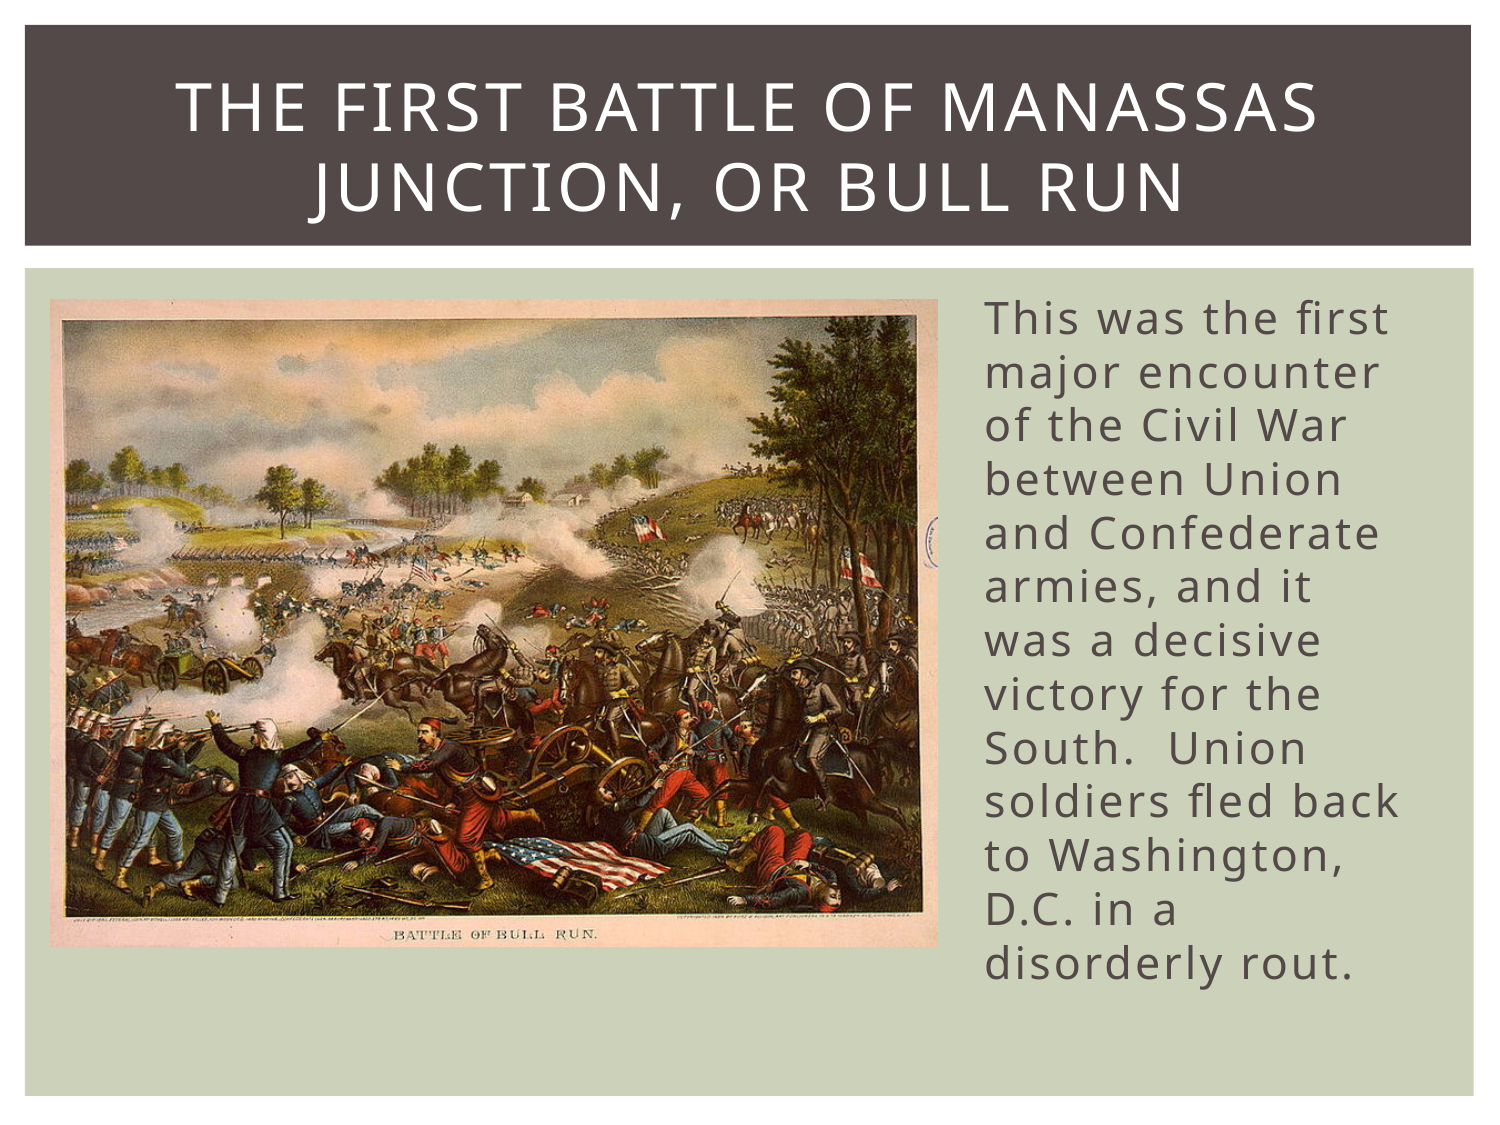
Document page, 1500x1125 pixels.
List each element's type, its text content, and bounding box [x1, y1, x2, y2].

title The First Battle of Manassas Junction, or Bull Run [62, 58, 1438, 232]
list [49, 299, 938, 947]
list This was the first major encounter of the Civil War between Union and Confederate armies, and it was a decisive victory for the South. Union soldiers fled back to Washington, D.C. in a disorderly rout. [962, 281, 1425, 1005]
